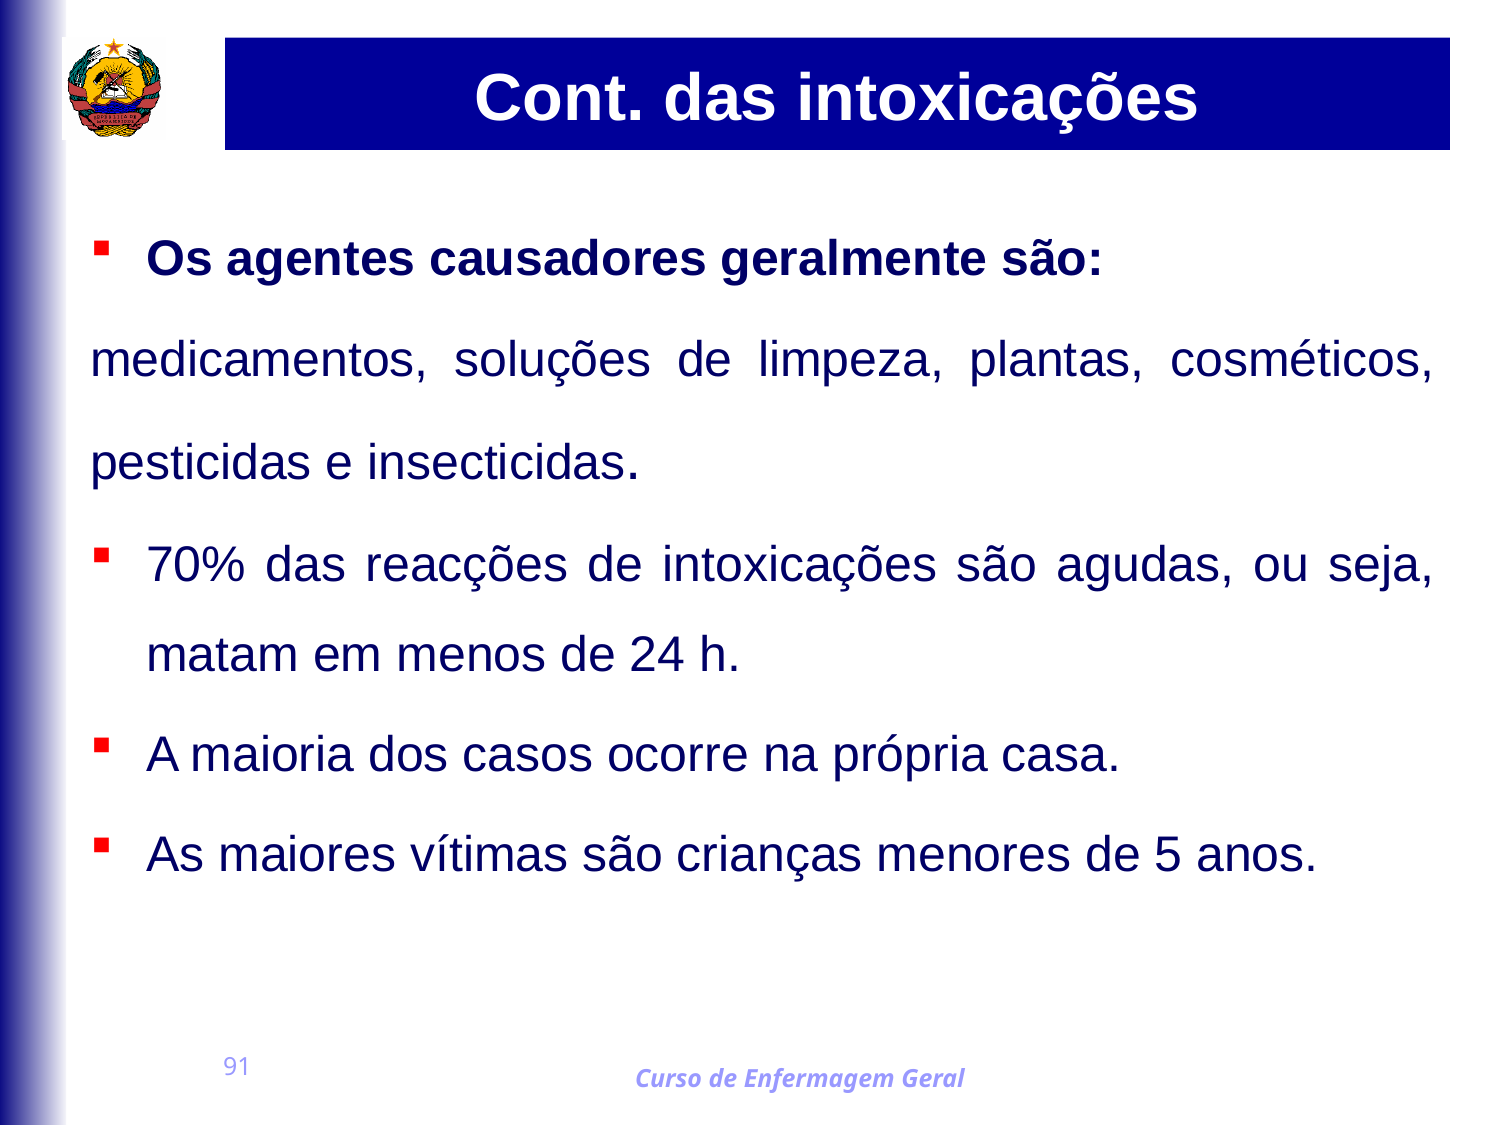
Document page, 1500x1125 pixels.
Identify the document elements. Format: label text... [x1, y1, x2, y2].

slide_number 91 [62, 1037, 413, 1098]
title Cont. das intoxicações [224, 37, 1451, 151]
footer Curso de Enfermagem Geral [499, 1049, 1101, 1101]
list Os agentes causadores geralmente são: medicamentos, soluções de limpeza, plantas, cosméticos, pesticidas e insecticidas. 70% das reacções de intoxicações são agudas, ou seja, matam em menos de 24 h. A maioria dos casos ocorre na própria casa. As maiores vítimas são crianças menores de 5 anos. [74, 187, 1451, 1013]
